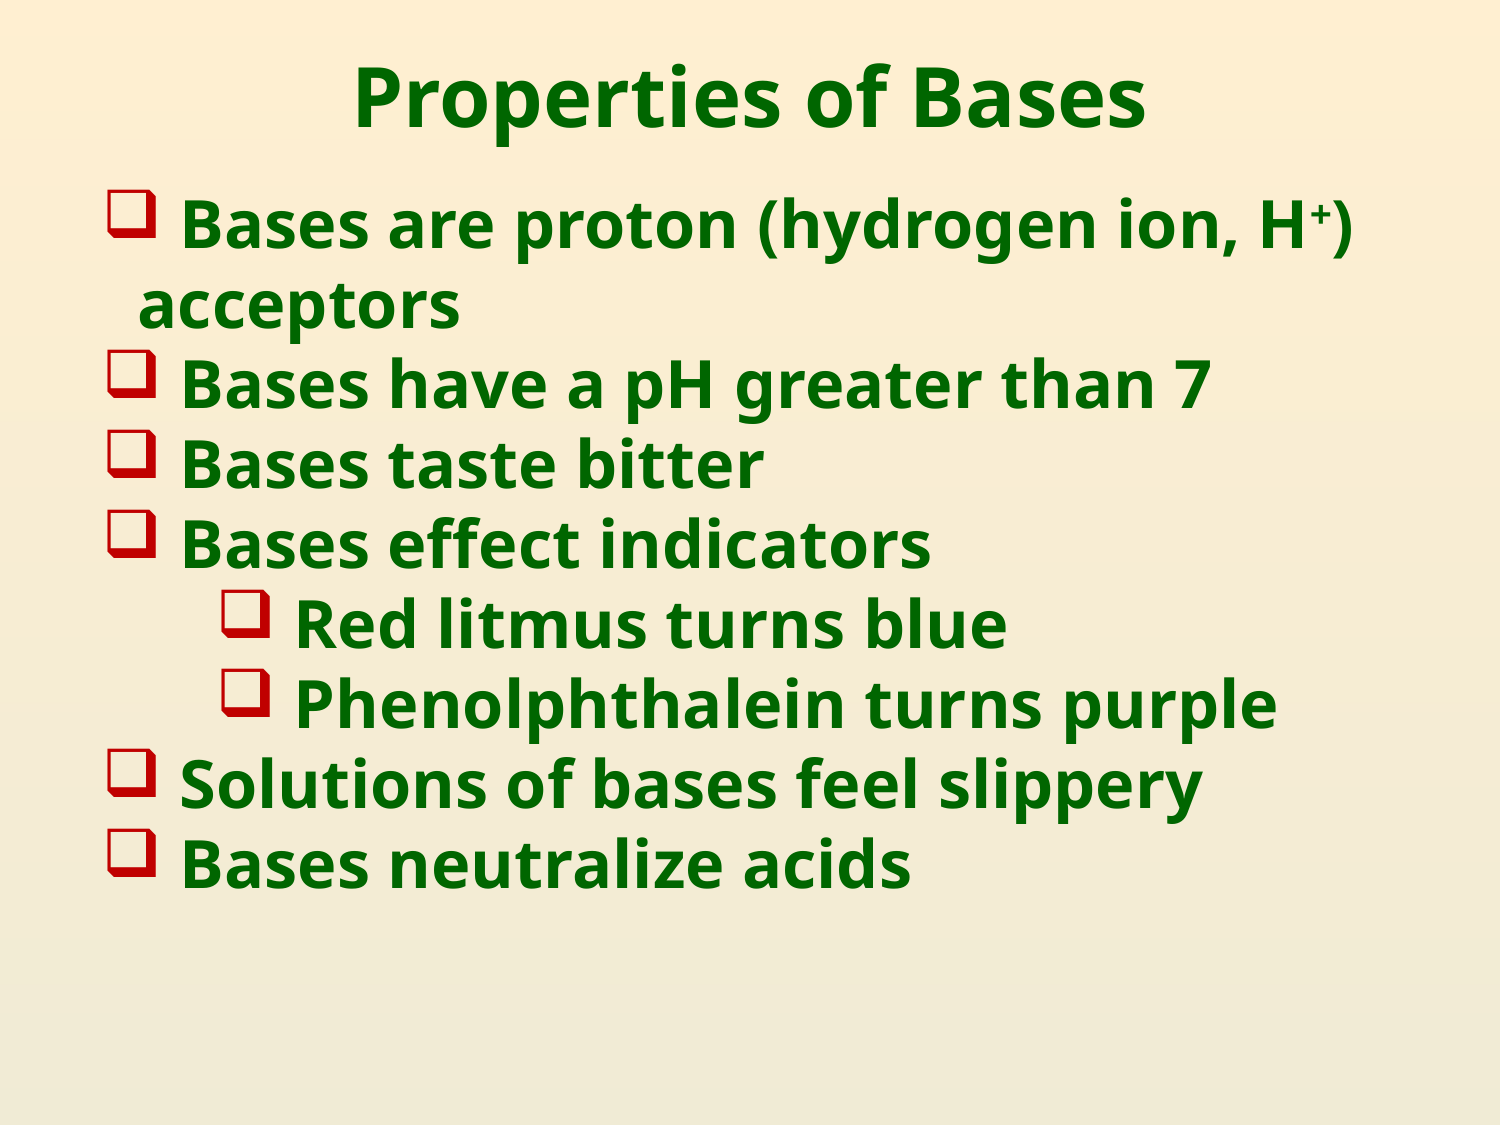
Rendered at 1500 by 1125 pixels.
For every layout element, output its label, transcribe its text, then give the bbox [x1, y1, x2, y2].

title Properties of Bases [112, 37, 1388, 151]
text_box Bases are proton (hydrogen ion, H+) acceptors Bases have a pH greater than 7 Bases taste bitter Bases effect indicators Red litmus turns blue Phenolphthalein turns purple Solutions of bases feel slippery Bases neutralize acids [87, 174, 1413, 910]
